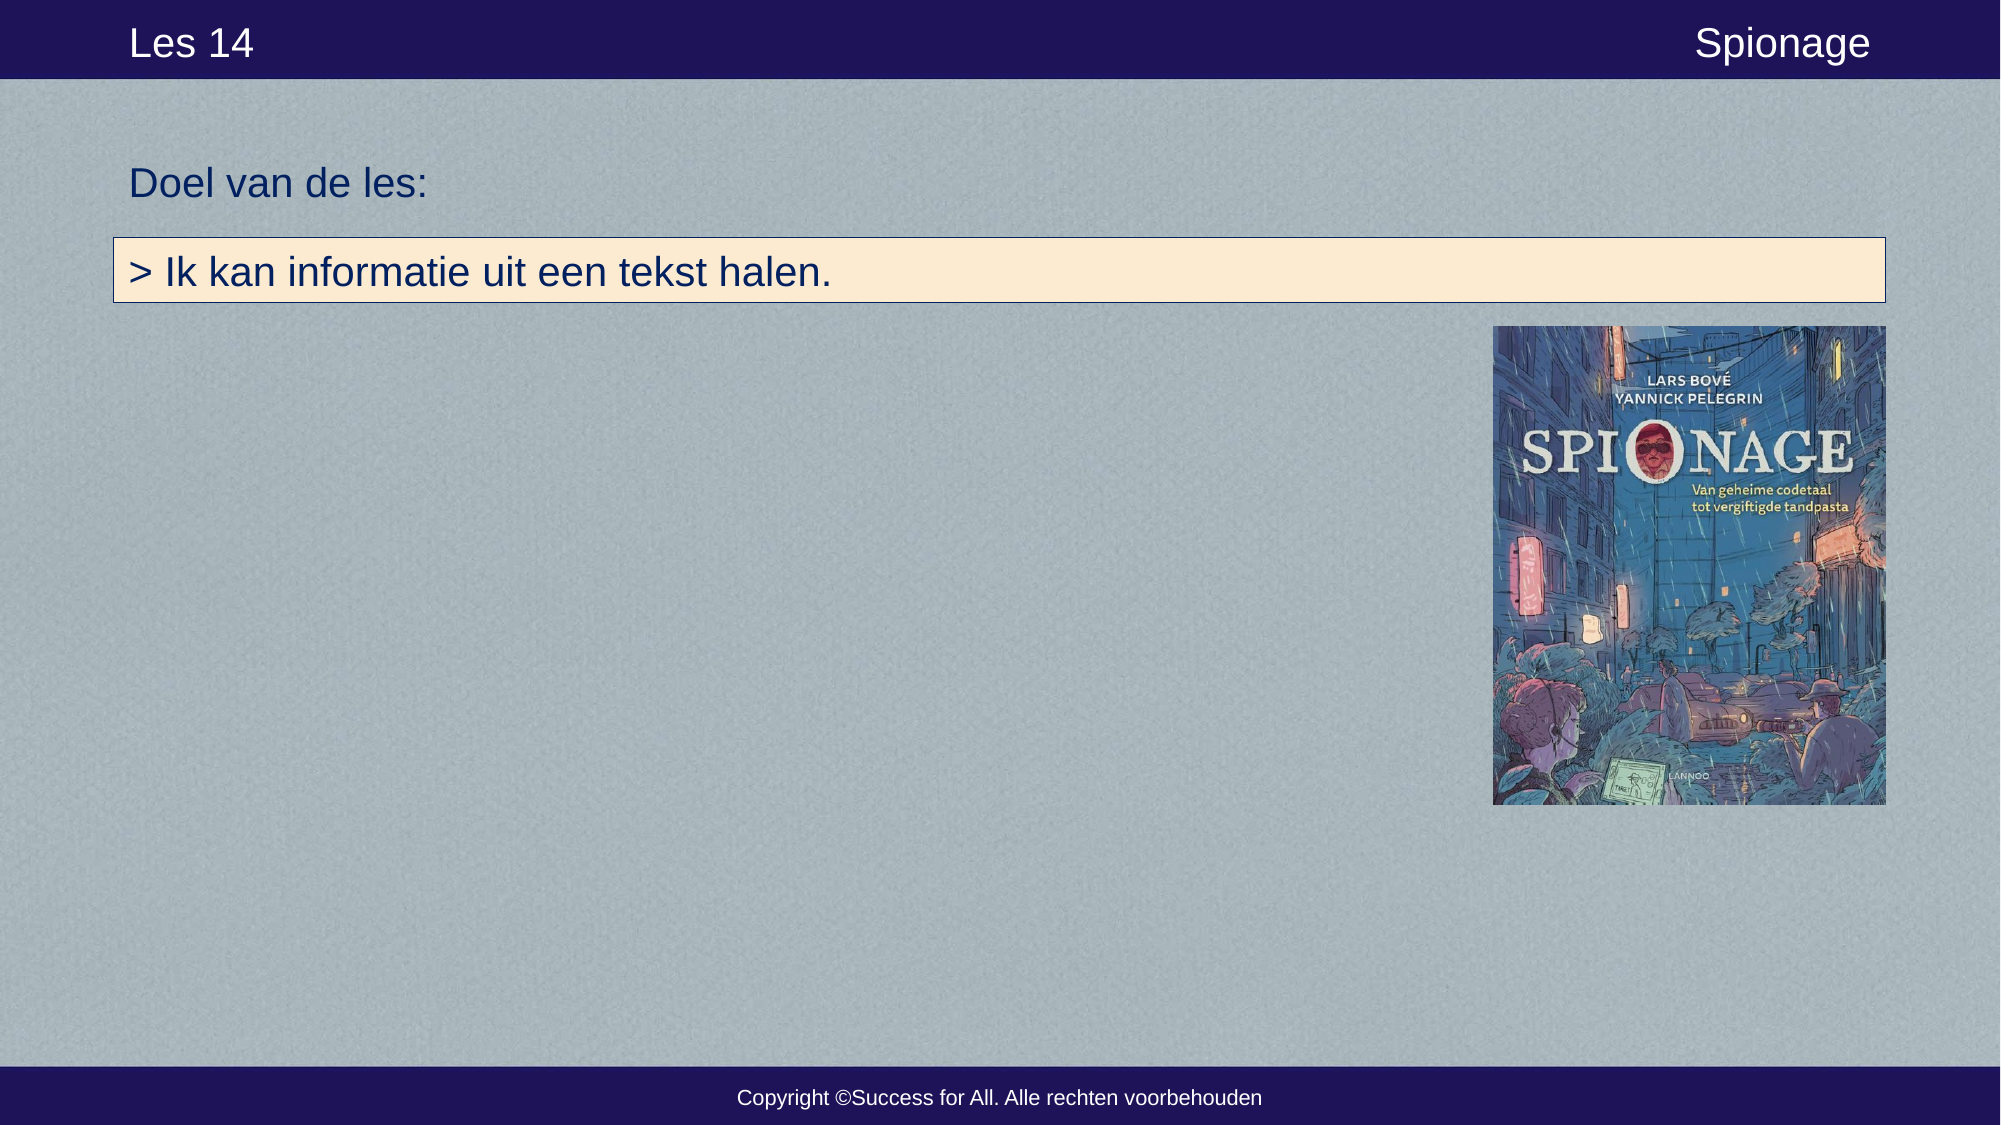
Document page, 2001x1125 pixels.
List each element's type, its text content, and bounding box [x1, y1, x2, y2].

text_box Doel van de les: [113, 148, 1635, 214]
picture [0, 0, 2001, 1125]
text_box > Ik kan informatie uit een tekst halen. [113, 237, 1886, 303]
text_box Copyright ©Success for All. Alle rechten voorbehouden [0, 1076, 2000, 1125]
text_box Les 14 [114, 8, 354, 73]
text_box Spionage [999, 8, 1886, 73]
